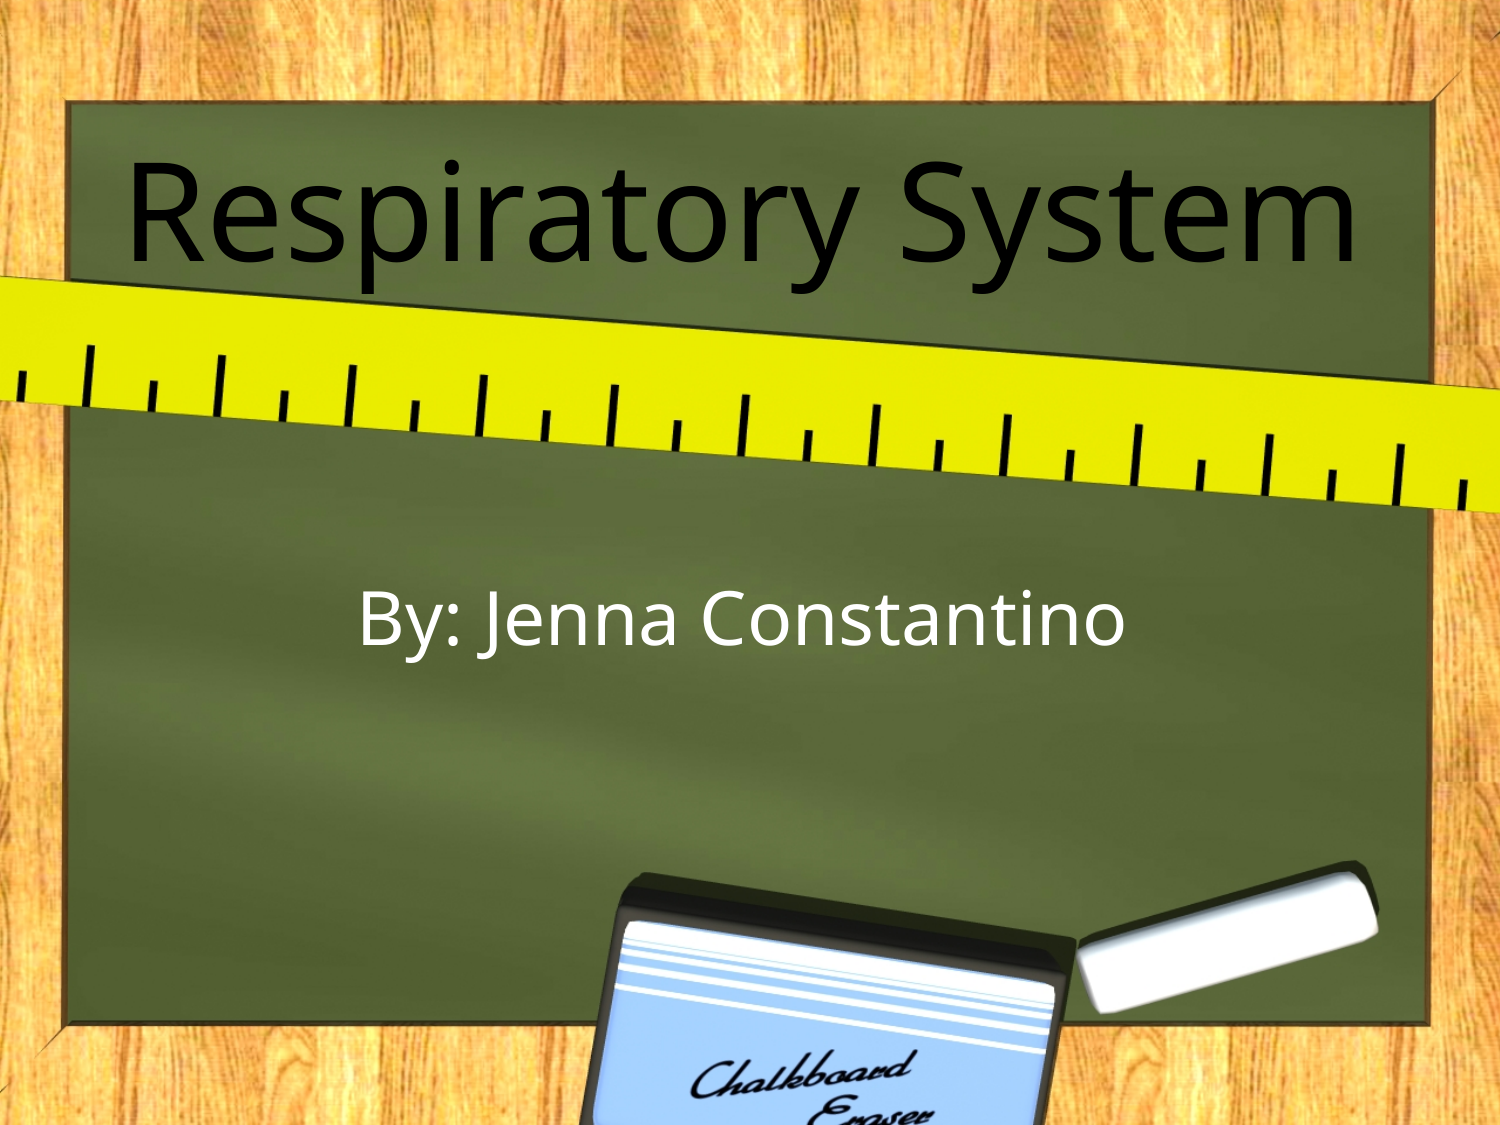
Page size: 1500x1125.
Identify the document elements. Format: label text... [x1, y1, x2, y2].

picture [0, 0, 1500, 1125]
subtitle By: Jenna Constantino [61, 562, 1425, 676]
title Respiratory System [61, 112, 1425, 301]
